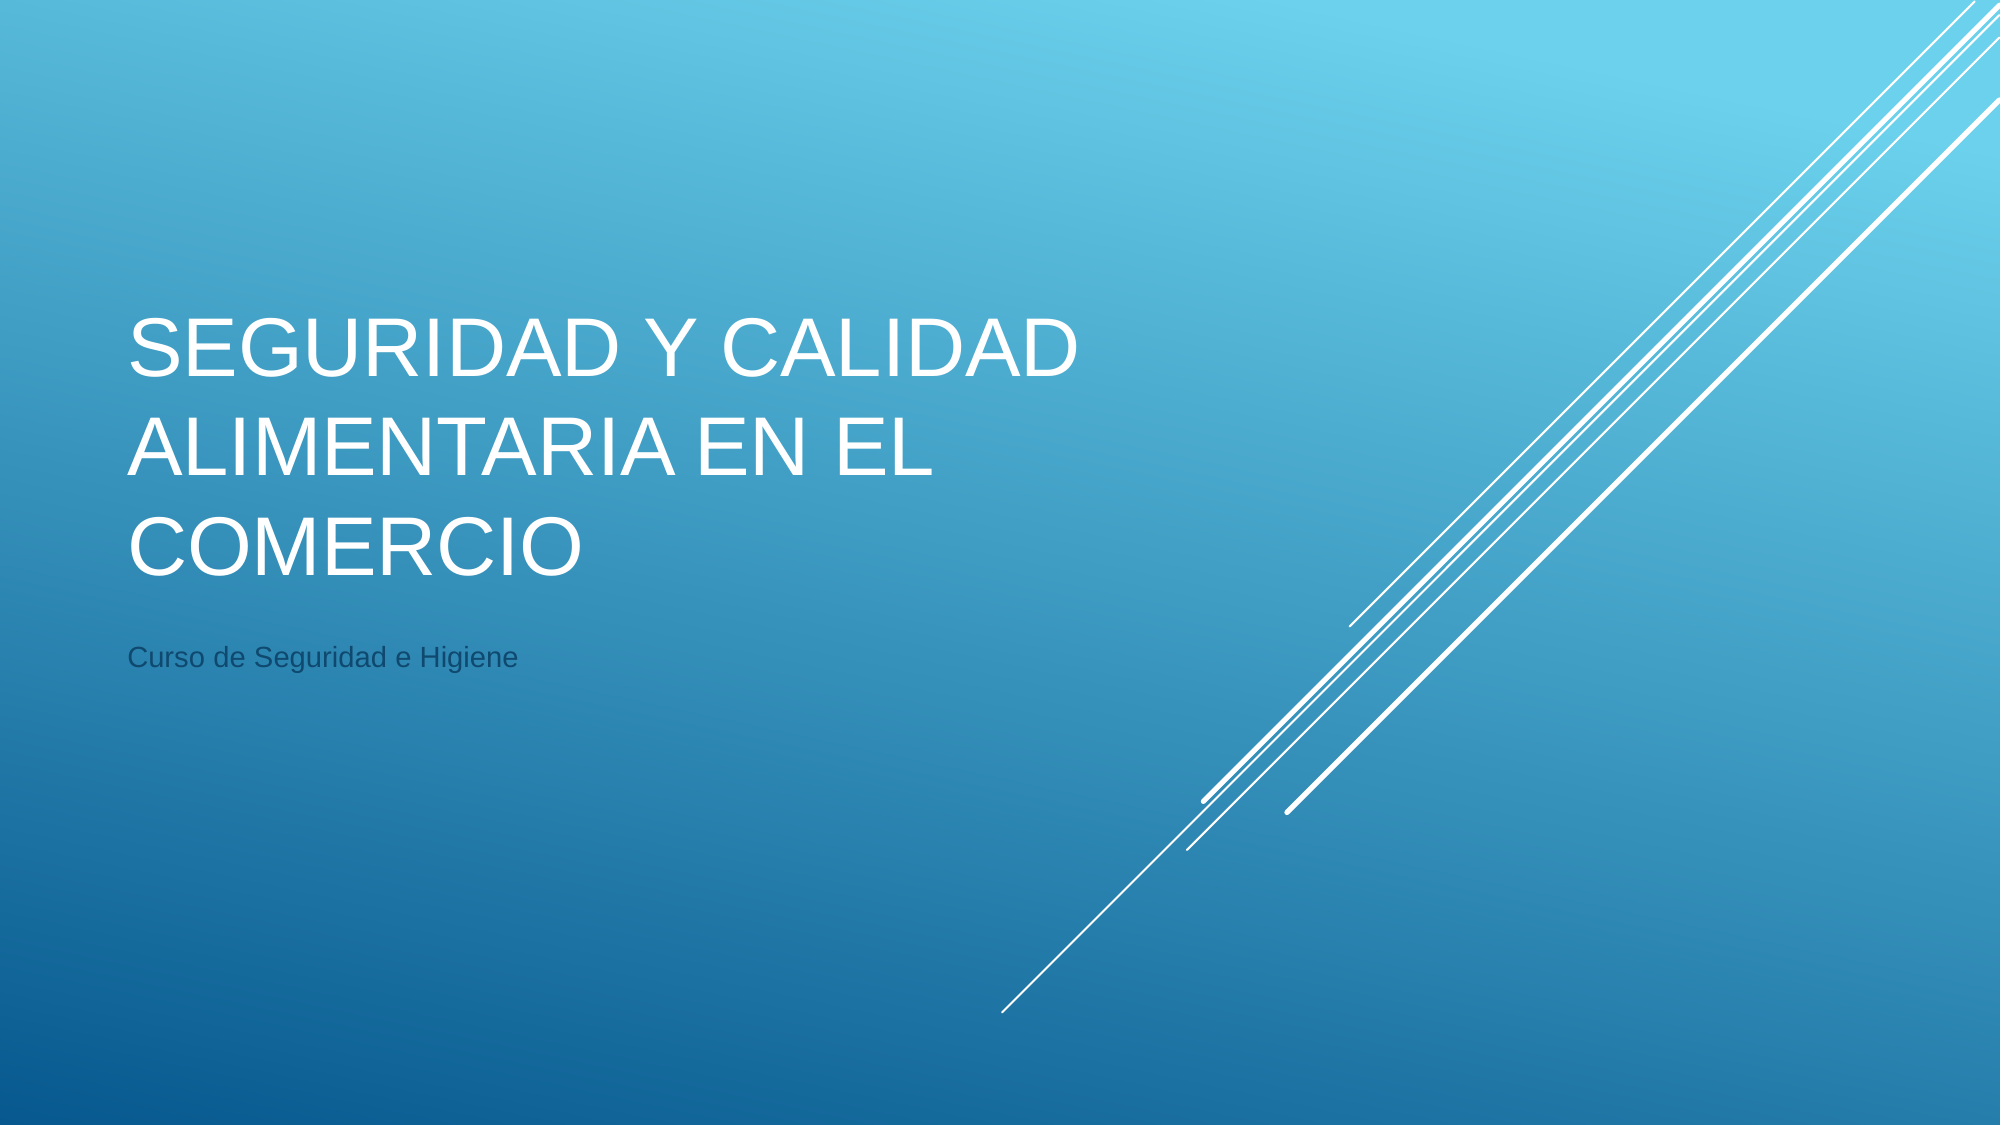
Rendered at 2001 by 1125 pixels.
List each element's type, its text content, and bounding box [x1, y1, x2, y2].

subtitle Curso de Seguridad e Higiene [112, 630, 1163, 950]
title Seguridad y calidad alimentaria en el comercio [112, 112, 1425, 600]
